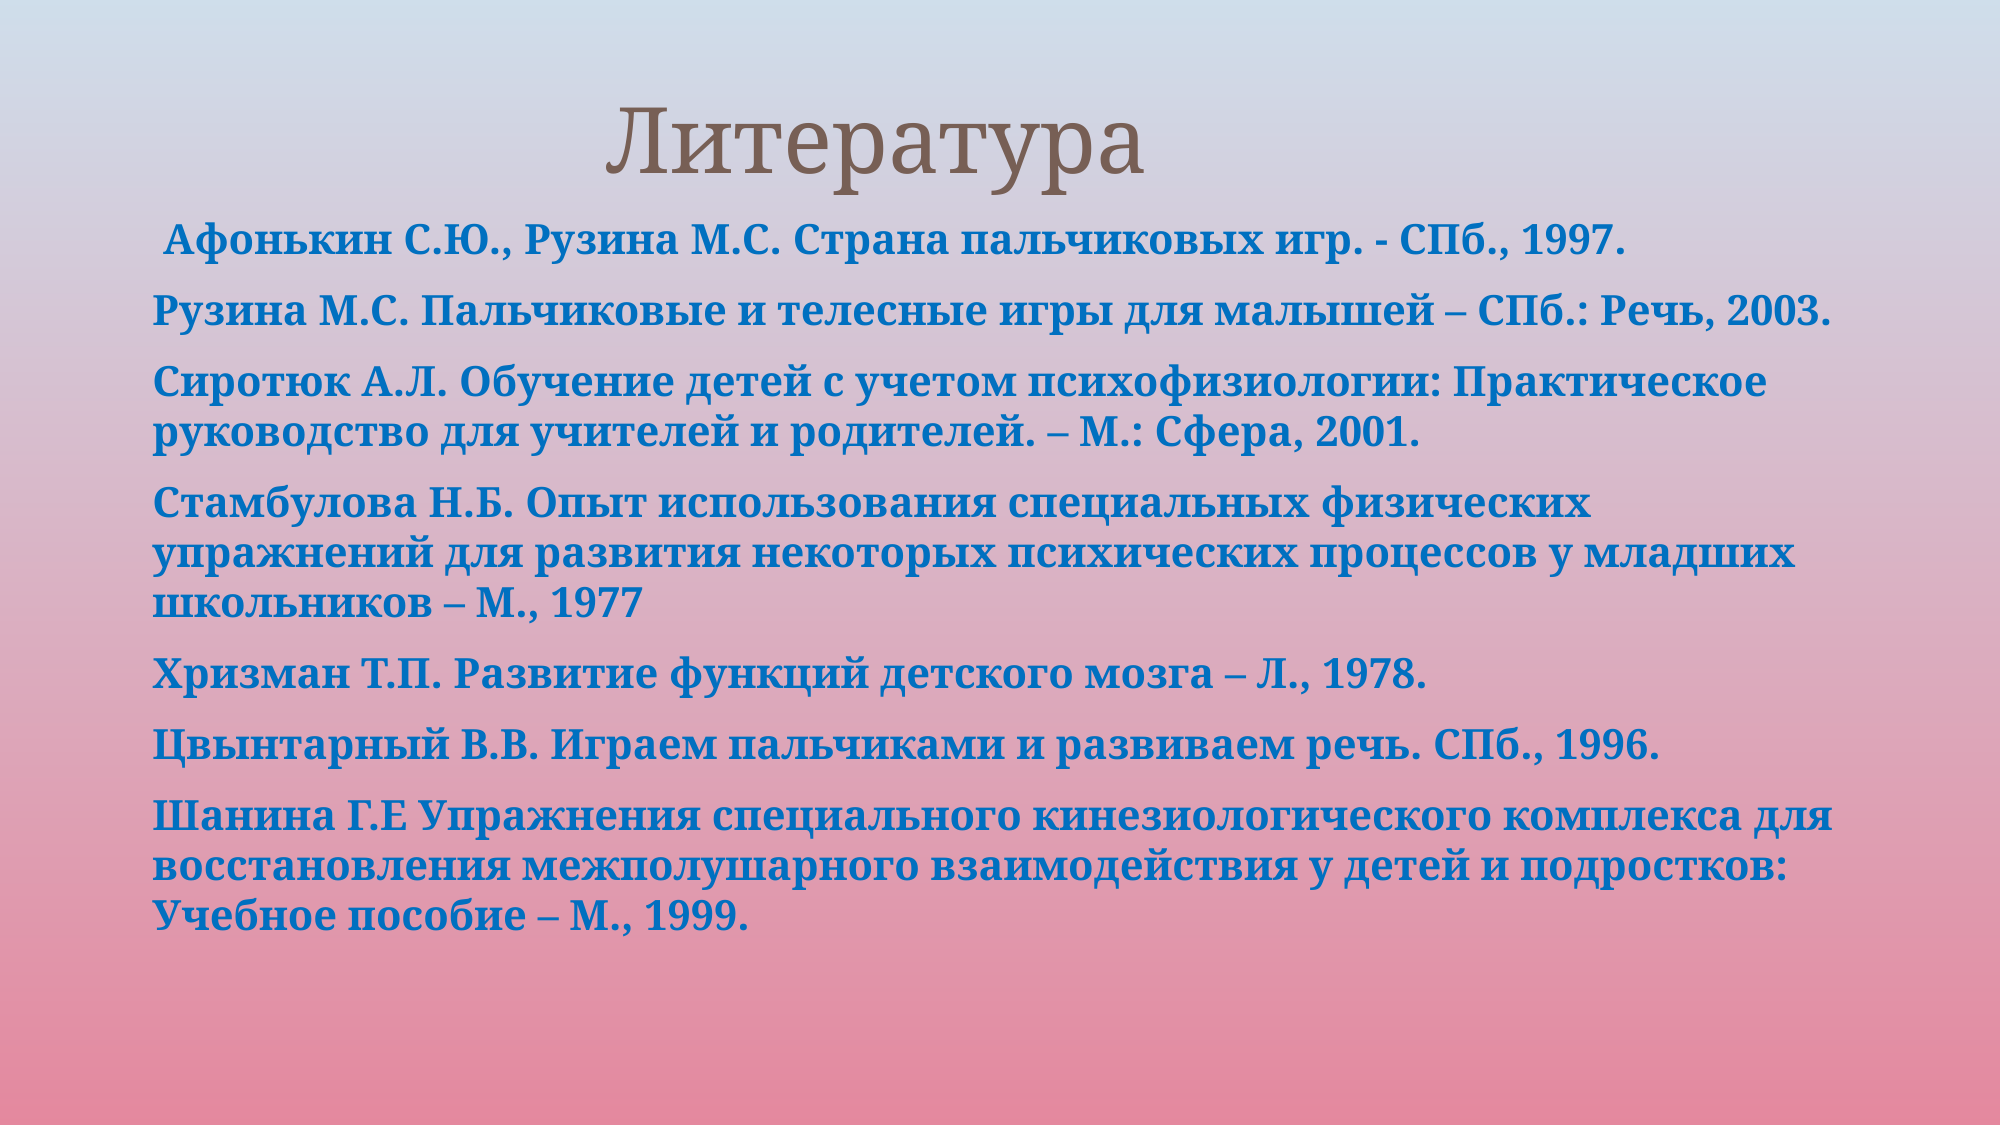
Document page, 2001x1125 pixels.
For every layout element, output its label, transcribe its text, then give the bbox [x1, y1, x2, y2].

list Афонькин С.Ю., Рузина М.С. Страна пальчиковых игр. - СПб., 1997. Рузина М.С. Пальчиковые и телесные игры для малышей – СПб.: Речь, 2003. Сиротюк А.Л. Обучение детей с учетом психофизиологии: Практическое руководство для учителей и родителей. – М.: Сфера, 2001. Стамбулова Н.Б. Опыт использования специальных физических упражнений для развития некоторых психических процессов у младших школьников – М., 1977 Хризман Т.П. Развитие функций детского мозга – Л., 1978. Цвынтарный В.В. Играем пальчиками и развиваем речь. СПб., 1996. Шанина Г.Е Упражнения специального кинезиологического комплекса для восстановления межполушарного взаимодействия у детей и подростков: Учебное пособие – М., 1999. [137, 205, 1863, 1081]
title Литература [106, 74, 1649, 304]
